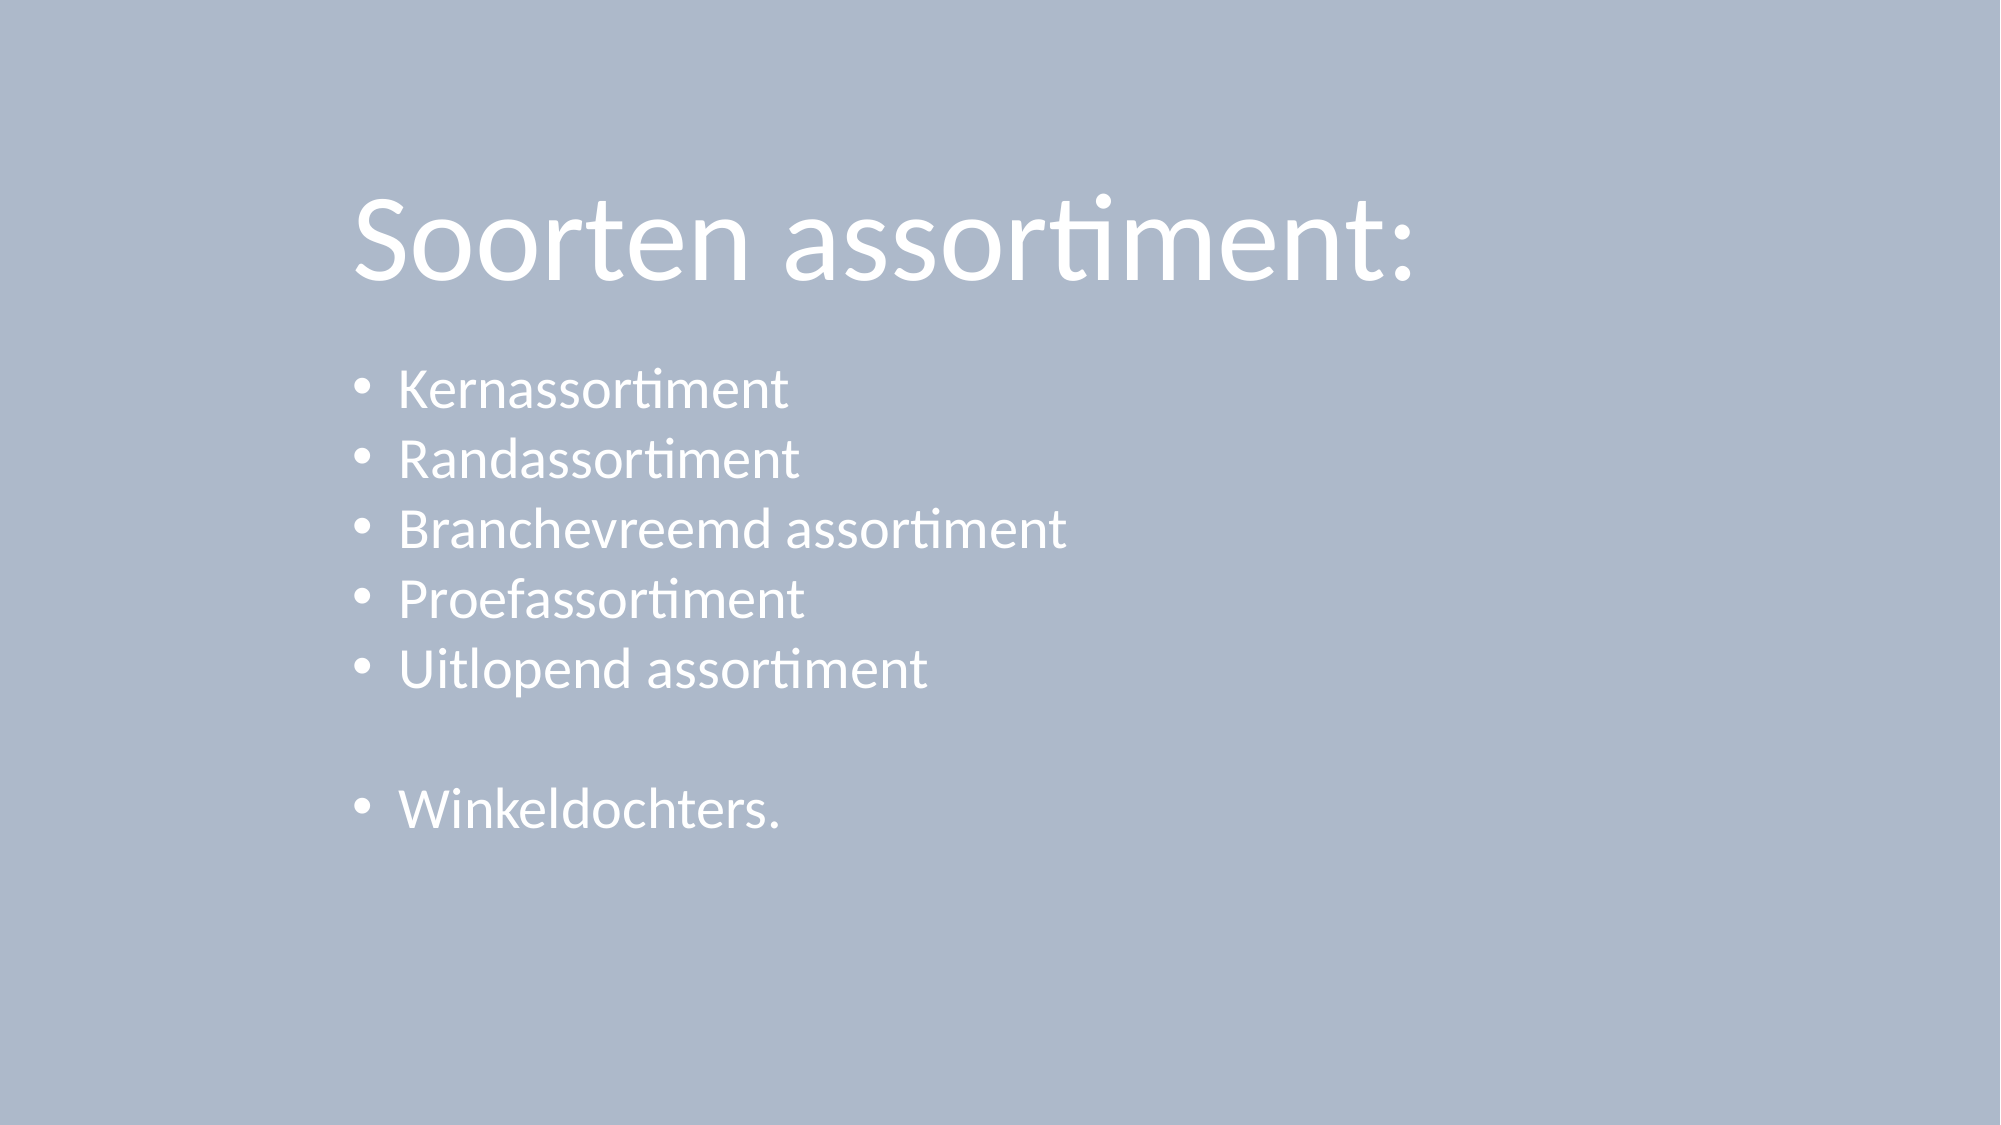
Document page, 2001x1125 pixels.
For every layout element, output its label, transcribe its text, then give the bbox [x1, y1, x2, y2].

text_box Soorten assortiment: Kernassortiment Randassortiment Branchevreemd assortiment Proefassortiment Uitlopend assortiment Winkeldochters. [337, 147, 1436, 848]
